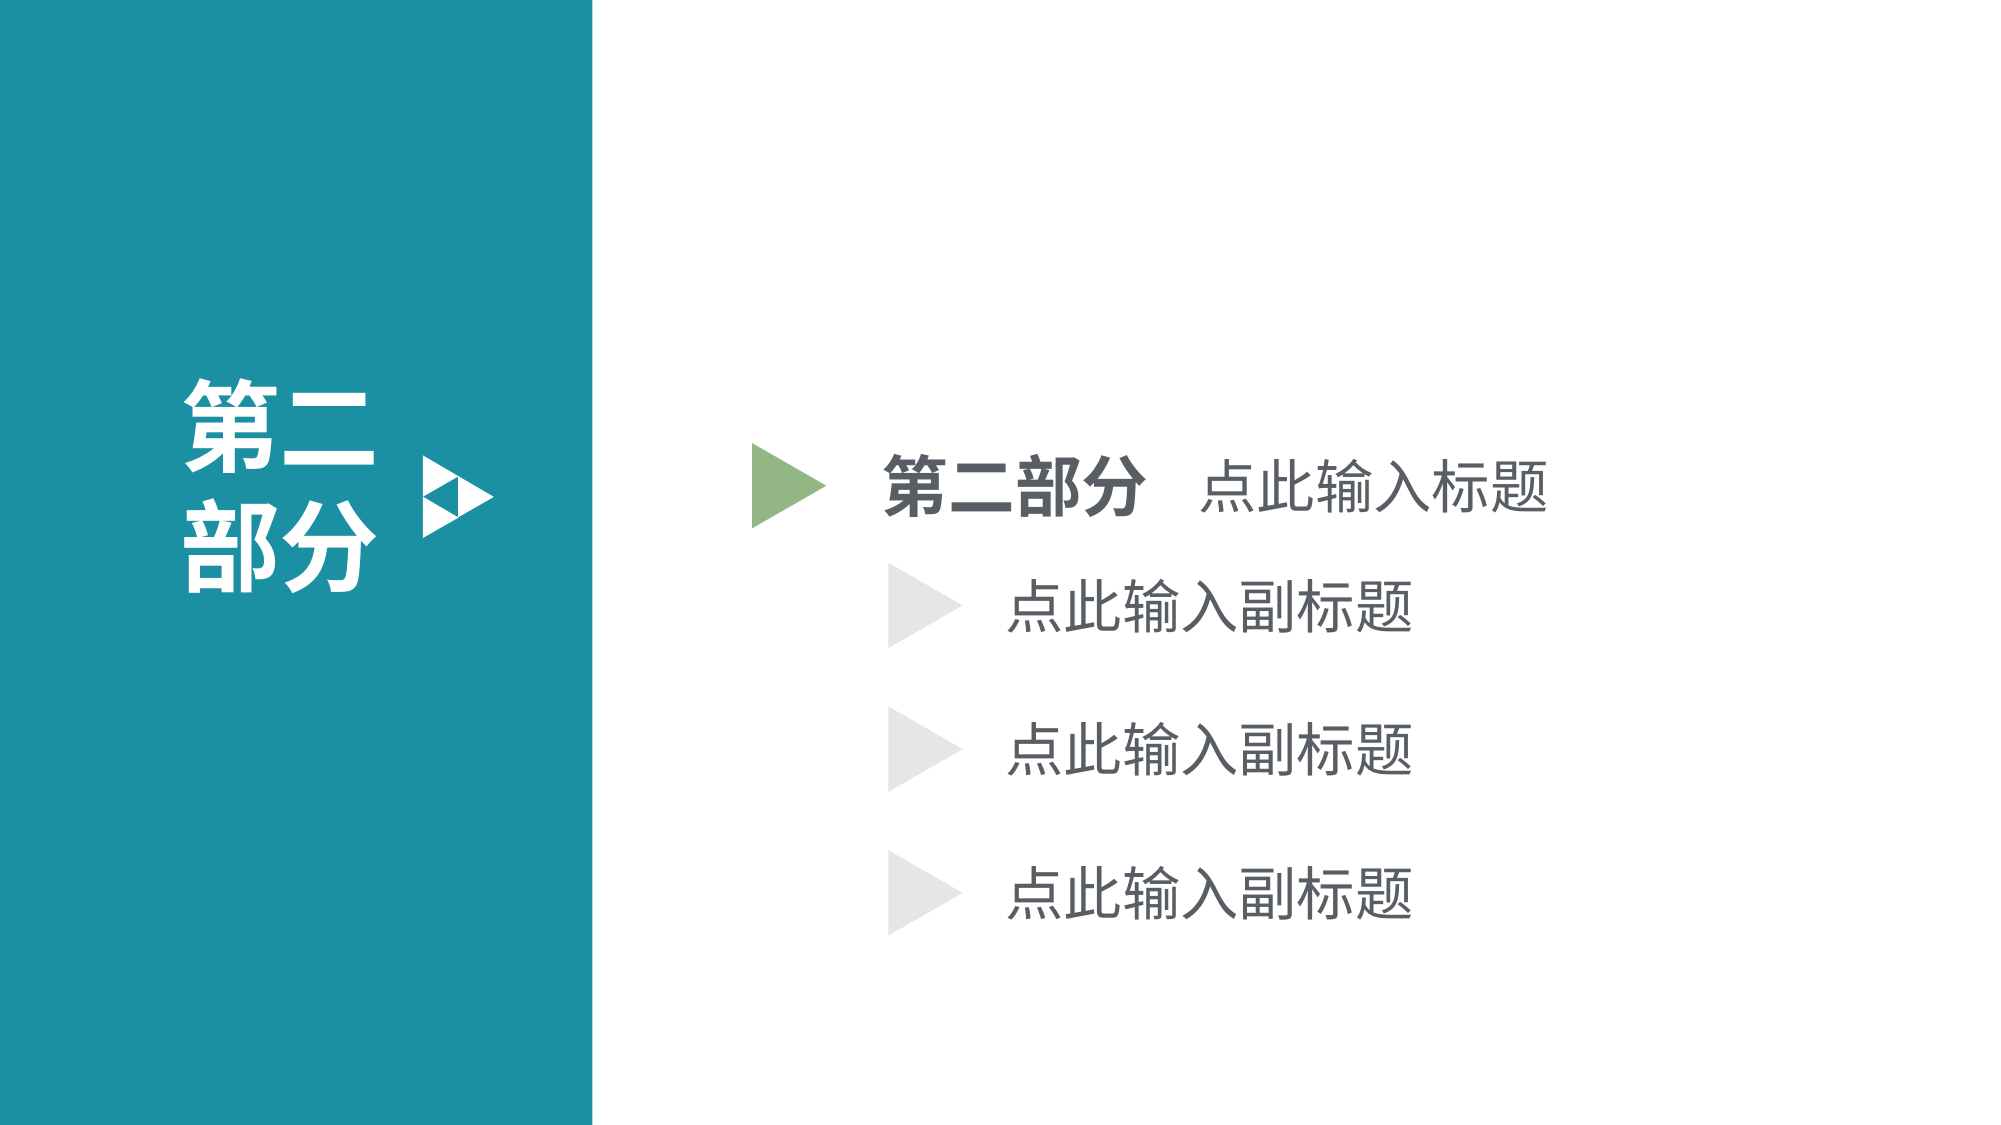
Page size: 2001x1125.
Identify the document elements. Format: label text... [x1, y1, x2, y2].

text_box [888, 849, 1591, 936]
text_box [888, 562, 1591, 649]
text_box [888, 706, 1591, 793]
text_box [411, 453, 488, 531]
text_box [0, 0, 593, 1125]
text_box 第二部分 [165, 356, 427, 612]
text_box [752, 437, 1784, 534]
